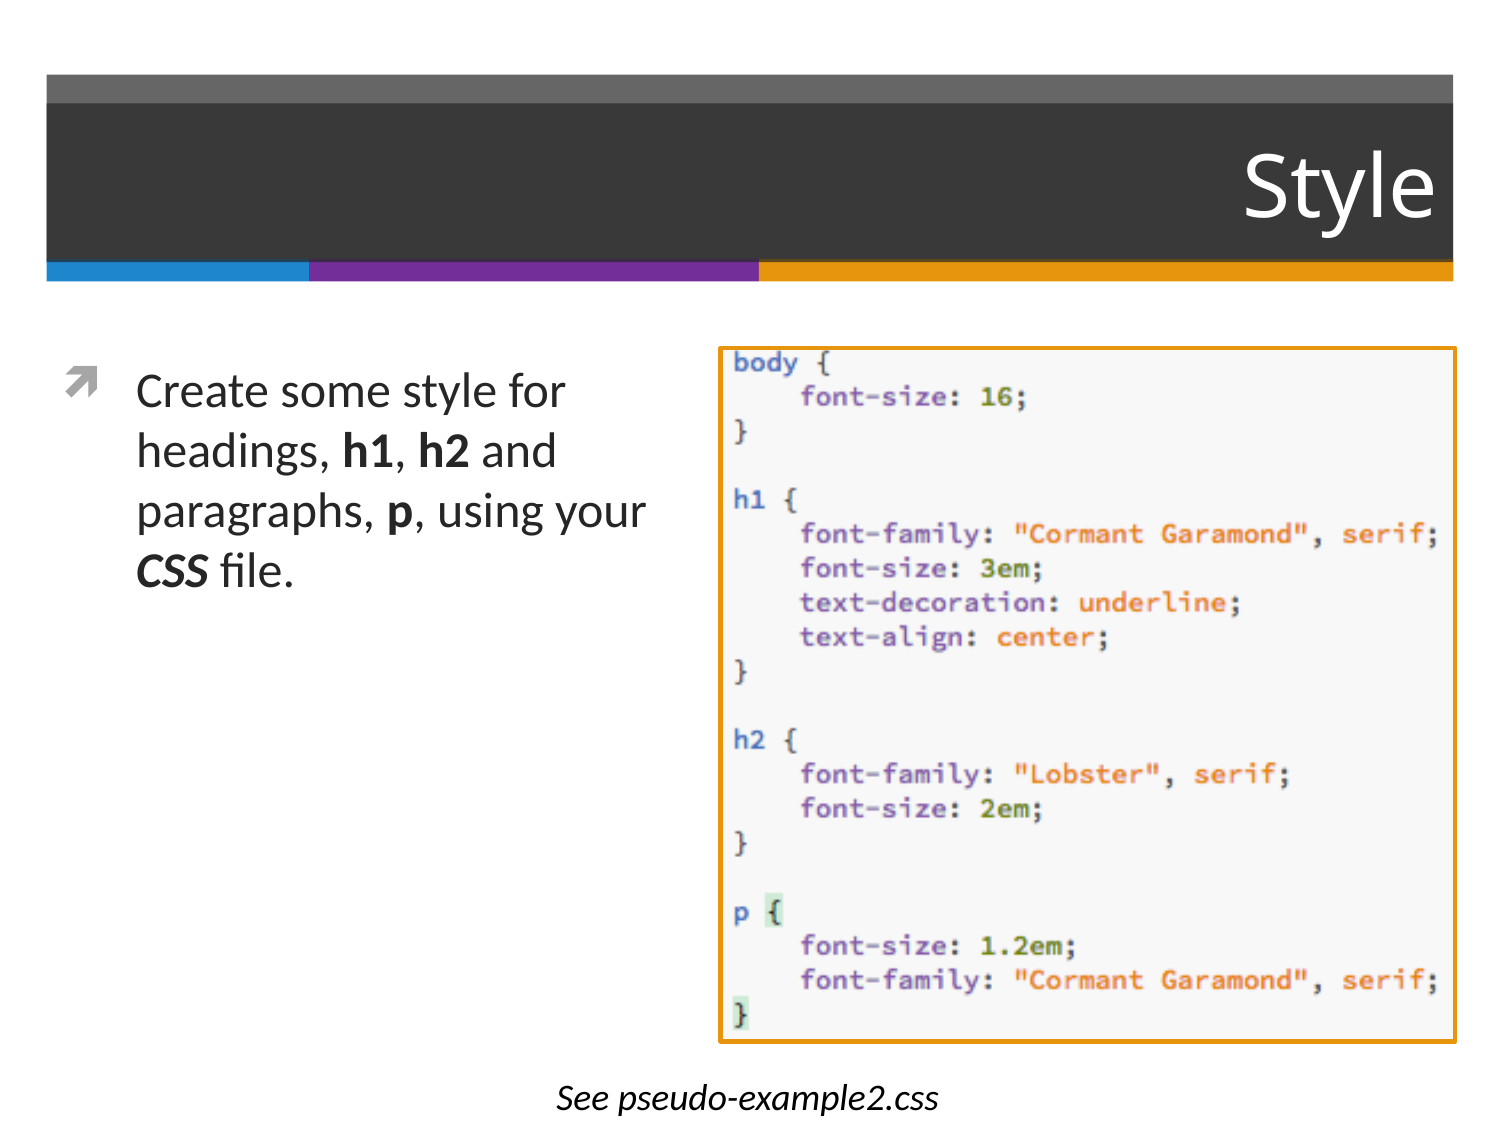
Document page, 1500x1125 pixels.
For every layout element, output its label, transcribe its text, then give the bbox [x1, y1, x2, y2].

picture [722, 349, 1454, 1040]
list Create some style for headings, h1, h2 and paragraphs, p, using your CSS file. [46, 350, 709, 1005]
text_box See pseudo-example2.css [541, 1065, 990, 1125]
title Style [46, 103, 1454, 263]
